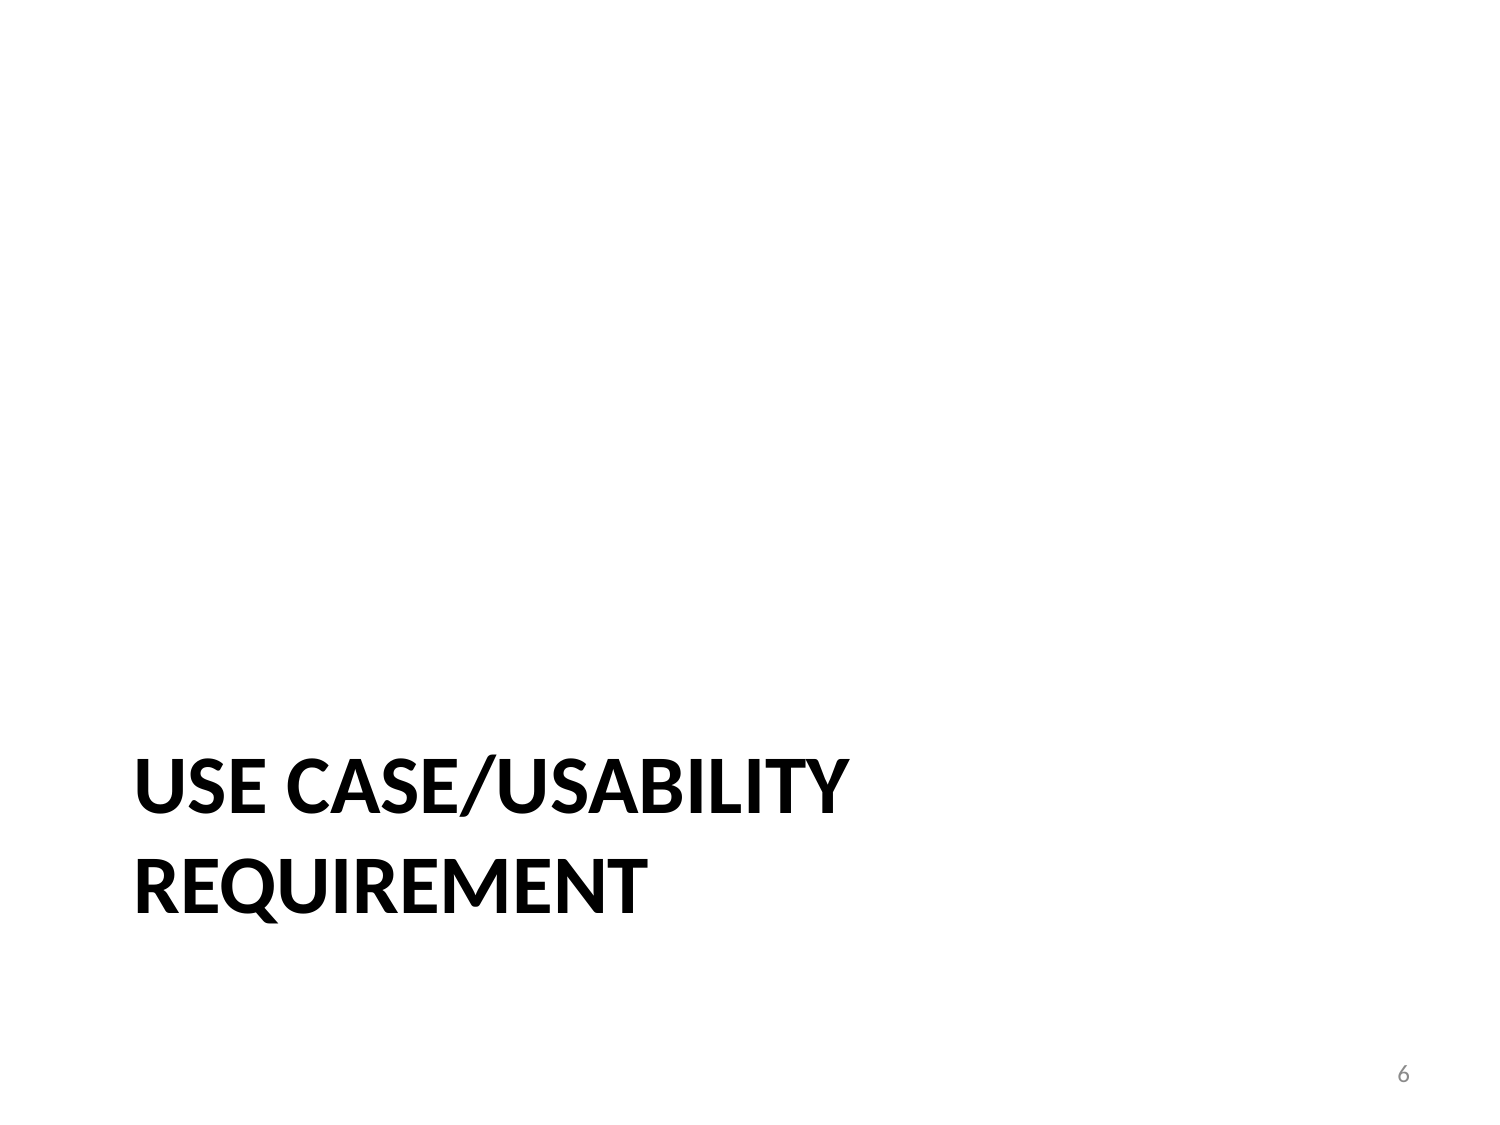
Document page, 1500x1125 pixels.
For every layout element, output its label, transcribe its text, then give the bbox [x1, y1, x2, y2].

title Use Case/Usability Requirement [118, 722, 1394, 947]
slide_number 6 [1074, 1042, 1425, 1103]
